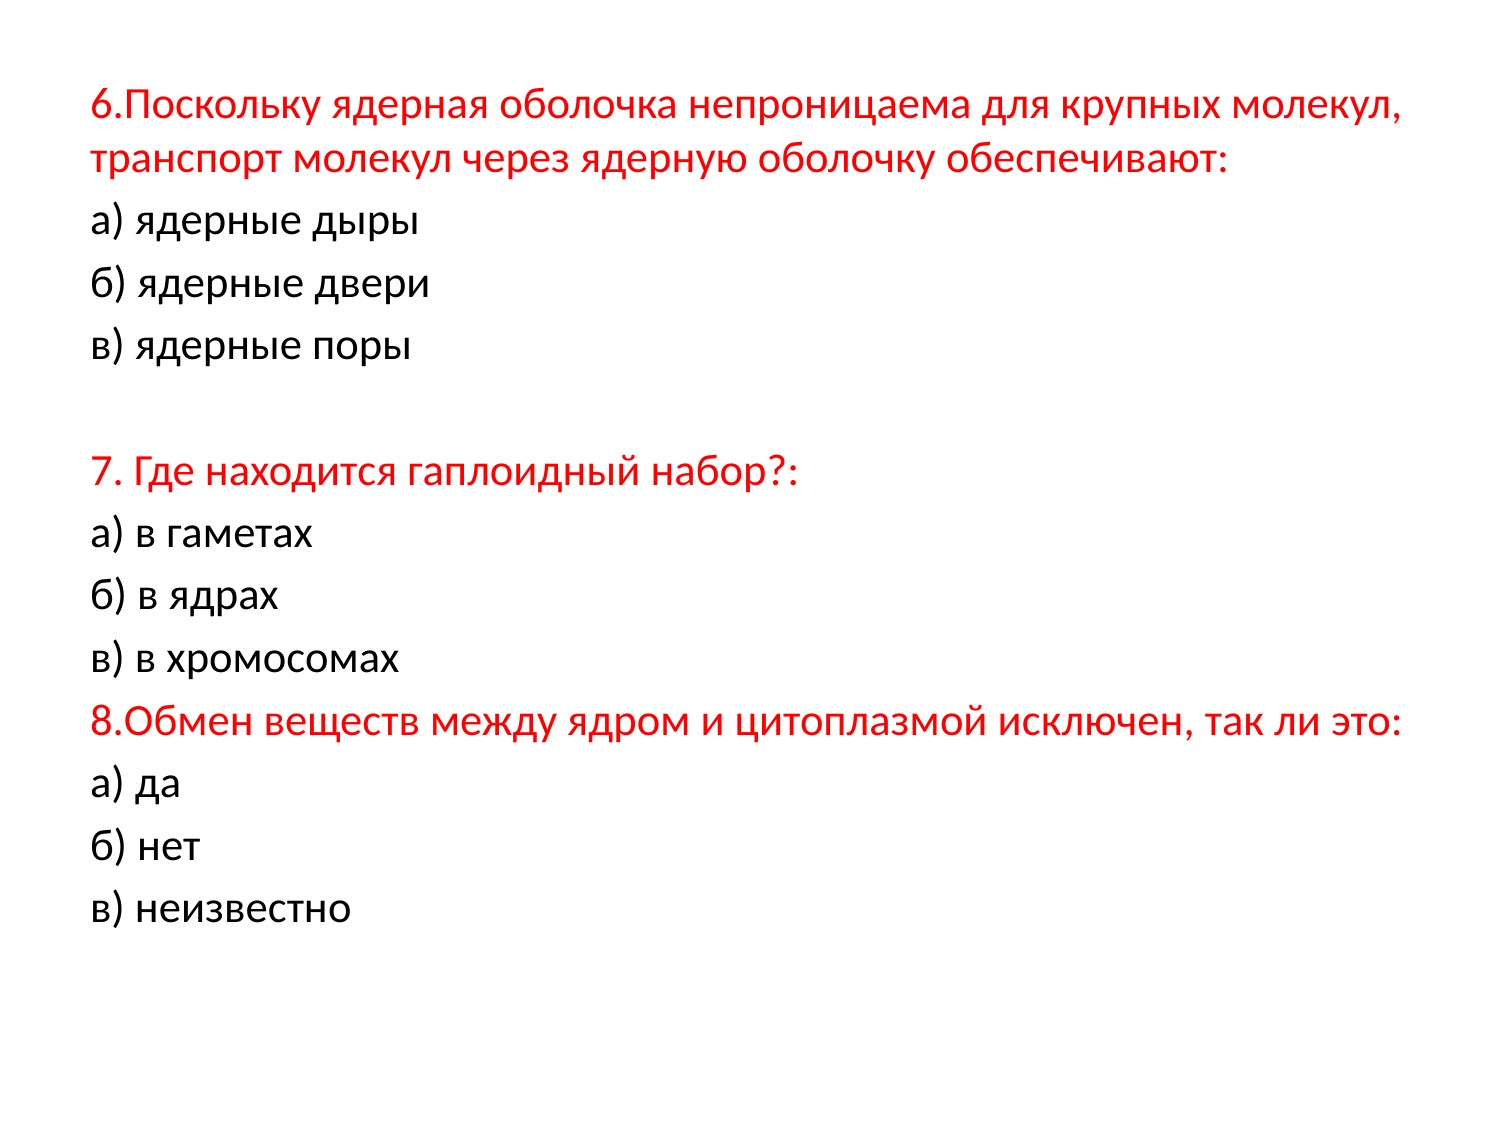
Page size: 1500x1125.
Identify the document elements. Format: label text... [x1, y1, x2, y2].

list 6.Поскольку ядерная оболочка непроницаема для крупных молекул, транспорт молекул через ядерную оболочку обеспечивают: а) ядерные дыры б) ядерные двери в) ядерные поры 7. Где находится гаплоидный набор?: а) в гаметах б) в ядрах в) в хромосомах 8.Обмен веществ между ядром и цитоплазмой исключен, так ли это: а) да б) нет в) неизвестно [75, 66, 1425, 1059]
